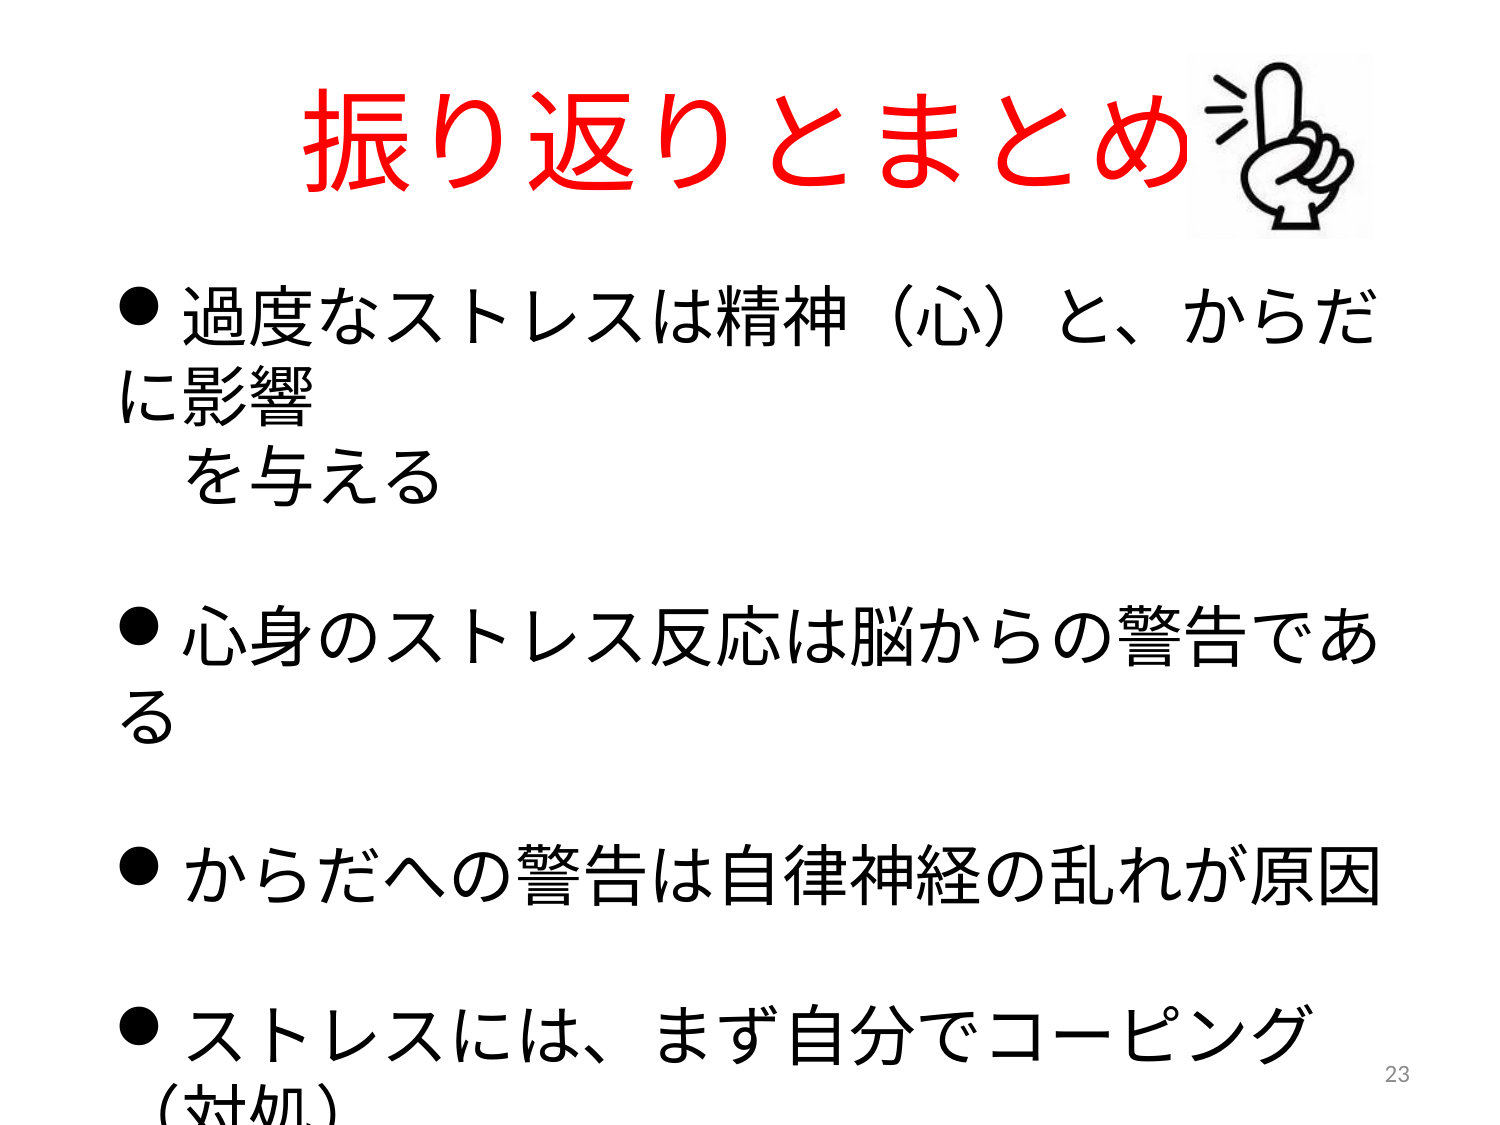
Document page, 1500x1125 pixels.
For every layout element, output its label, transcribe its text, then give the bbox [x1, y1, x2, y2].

text_box 過度なストレスは精神（心）と、からだに影響 を与える 心身のストレス反応は脳からの警告である からだへの警告は自律神経の乱れが原因 ストレスには、まず自分でコーピング（対処） する [100, 267, 1424, 1125]
title 振り返りとまとめ [75, 45, 1425, 233]
picture [1186, 54, 1373, 239]
slide_number 23 [1074, 1042, 1425, 1103]
